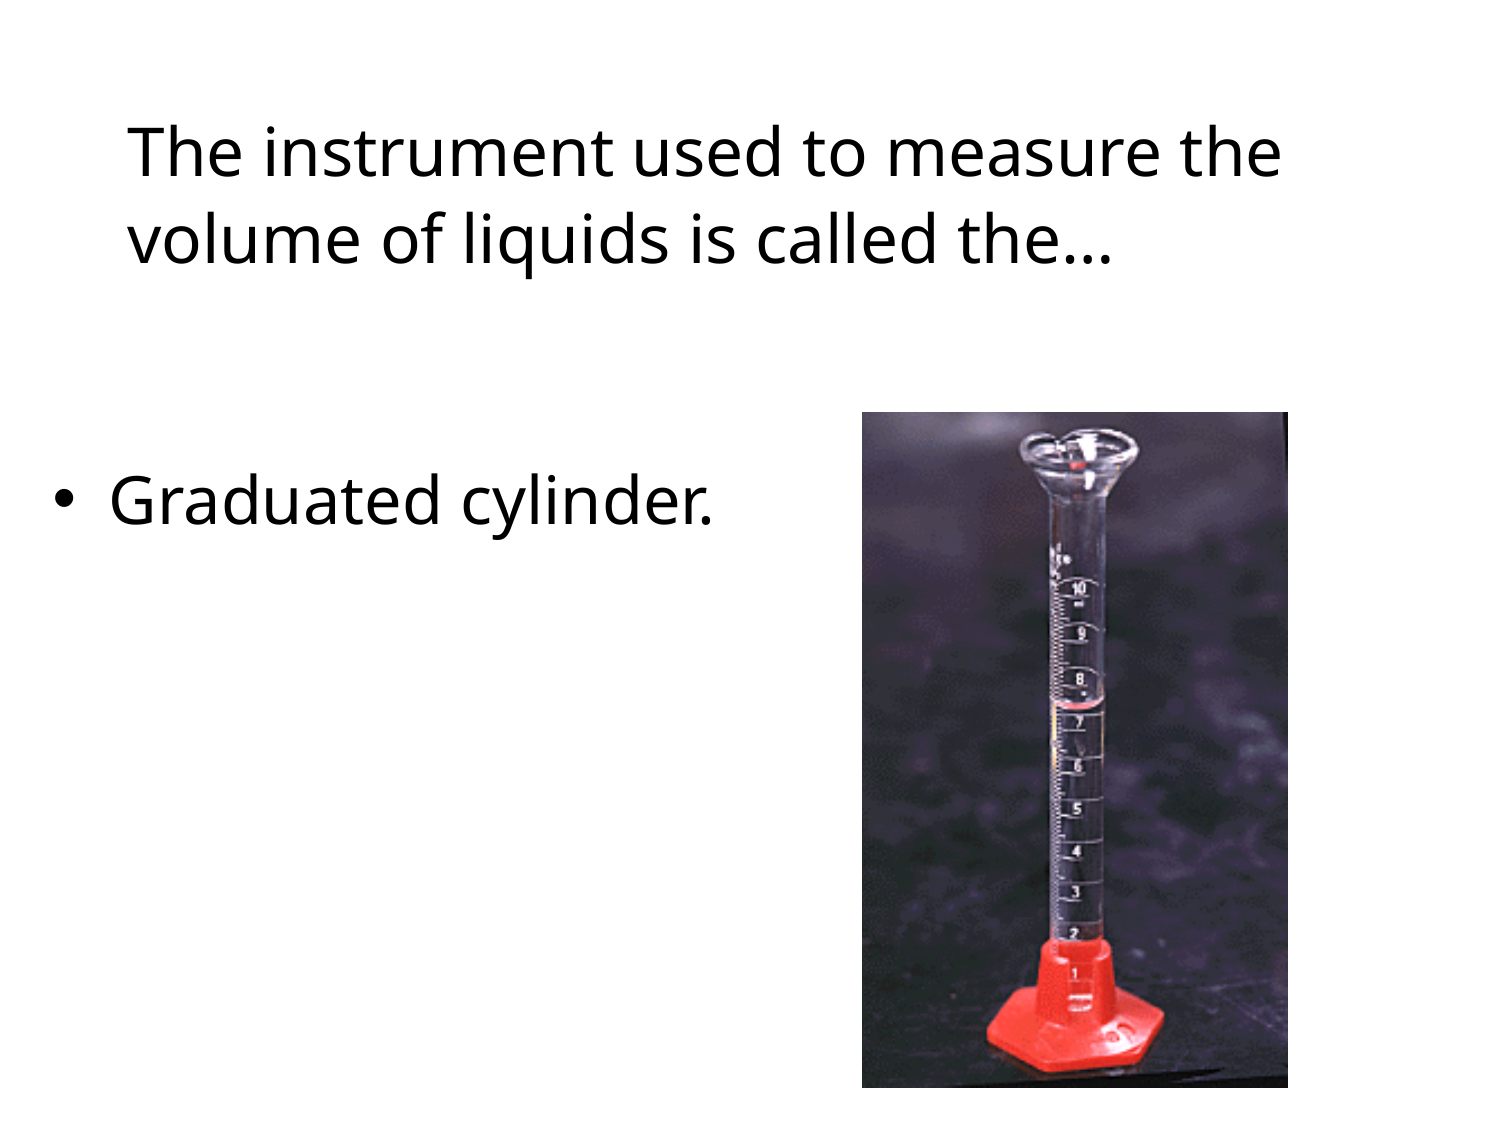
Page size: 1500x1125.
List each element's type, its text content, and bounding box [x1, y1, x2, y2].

list Graduated cylinder. [37, 450, 788, 1125]
title The instrument used to measure the volume of liquids is called the… [112, 99, 1388, 288]
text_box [862, 412, 1288, 1088]
